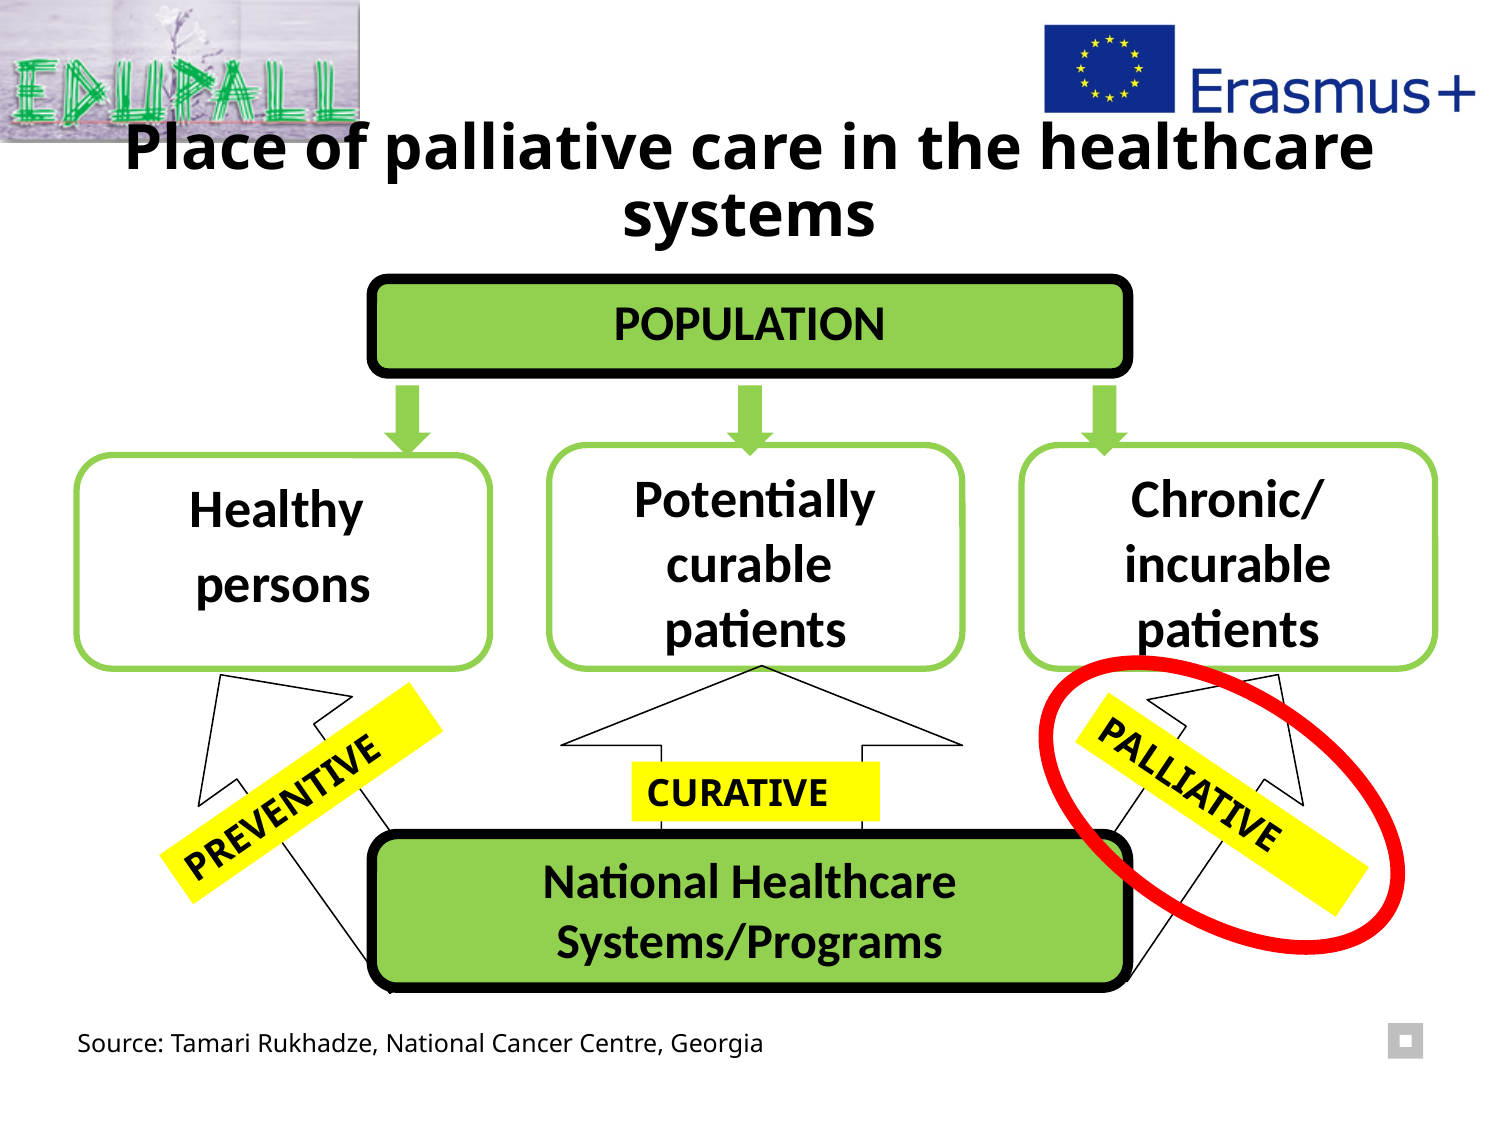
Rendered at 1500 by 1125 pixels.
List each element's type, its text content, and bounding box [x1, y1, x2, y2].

list Source: Tamari Rukhadze, National Cancer Centre, Georgia [53, 1023, 857, 1094]
text_box [1044, 661, 1399, 949]
text_box [383, 385, 431, 457]
text_box Chronic/ incurable patients [1021, 445, 1436, 669]
text_box [726, 385, 774, 457]
text_box National Healthcare Systems/Programs [371, 833, 1129, 988]
text_box CURATIVE [631, 761, 880, 822]
text_box [1234, 674, 1286, 711]
text_box Healthy persons [76, 455, 491, 669]
text_box [1080, 385, 1129, 457]
text_box [661, 822, 863, 835]
picture [0, 0, 360, 89]
picture [1019, 0, 1500, 89]
text_box [1123, 878, 1176, 982]
text_box [198, 674, 353, 807]
text_box Potentially curable patients [549, 445, 963, 669]
text_box POPULATION [371, 278, 1129, 374]
text_box [282, 789, 393, 969]
text_box [560, 665, 963, 761]
title Place of palliative care in the healthcare systems [0, 89, 1500, 277]
text_box [383, 984, 398, 994]
text_box PREVENTIVE [159, 682, 444, 905]
